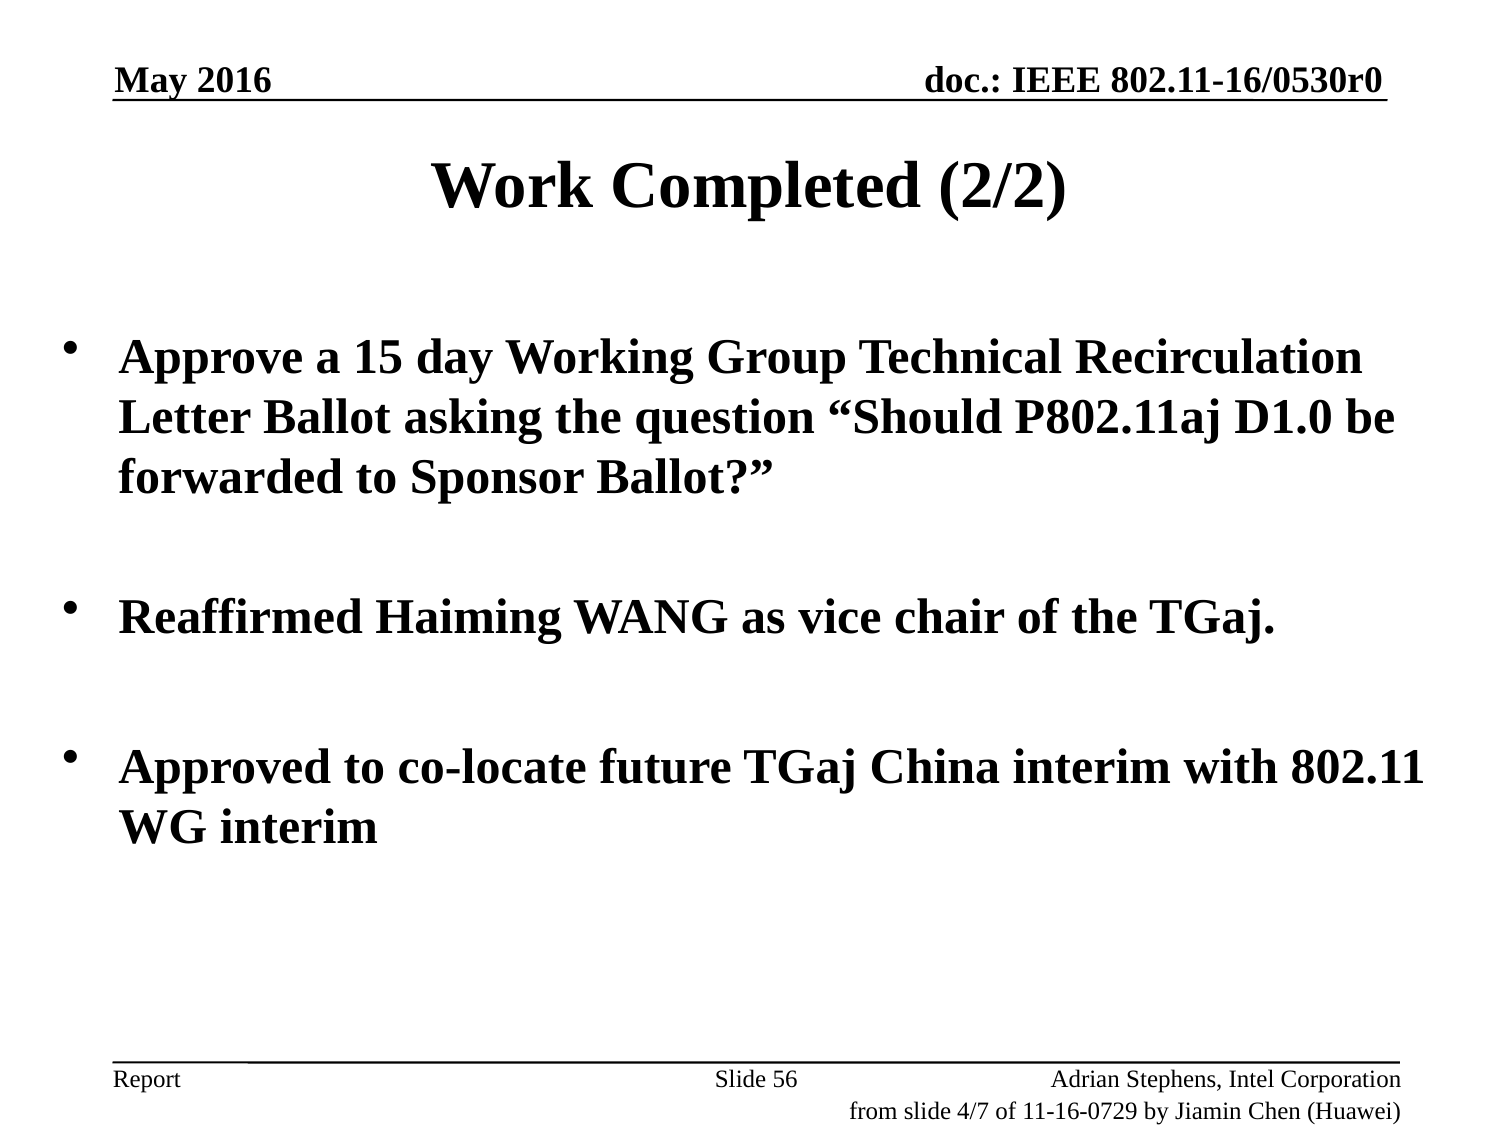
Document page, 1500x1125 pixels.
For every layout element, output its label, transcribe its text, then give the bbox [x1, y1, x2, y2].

title Work Completed (2/2) [112, 112, 1388, 246]
list Approve a 15 day Working Group Technical Recirculation Letter Ballot asking the question “Should P802.11aj D1.0 be forwarded to Sponsor Ballot?” Reaffirmed Haiming WANG as vice chair of the TGaj. Approved to co-locate future TGaj China interim with 802.11 WG interim [46, 246, 1454, 1055]
footer Adrian Stephens, Intel Corporation [949, 1061, 1402, 1087]
text_box from slide 4/7 of 11-16-0729 by Jiamin Chen (Huawei) [343, 1087, 1417, 1125]
slide_number Slide 56 [711, 1061, 801, 1087]
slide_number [114, 54, 374, 101]
